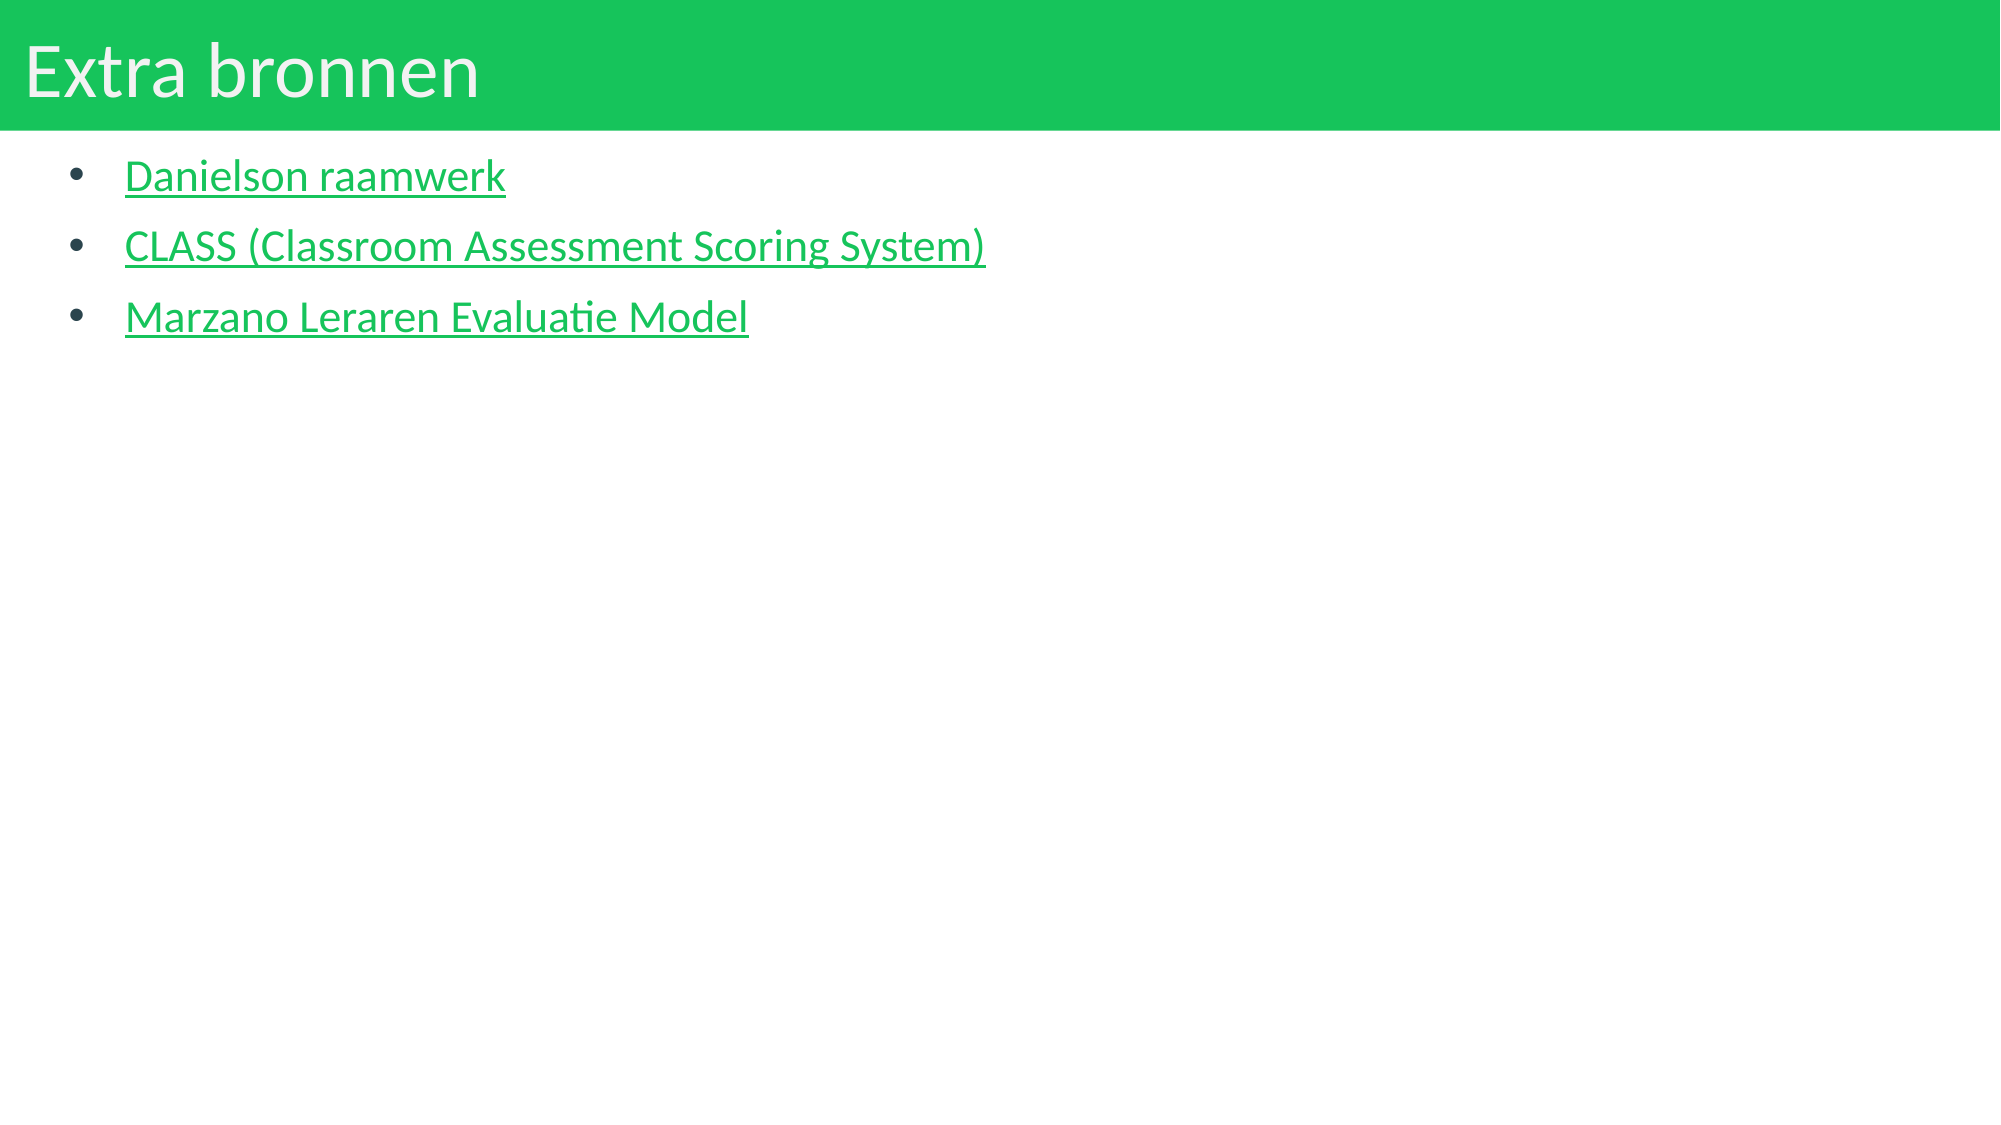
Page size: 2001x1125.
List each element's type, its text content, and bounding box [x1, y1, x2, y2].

title Extra bronnen [16, 13, 1976, 131]
list Danielson raamwerk CLASS (Classroom Assessment Scoring System) Marzano Leraren Evaluatie Model [16, 144, 1976, 1108]
